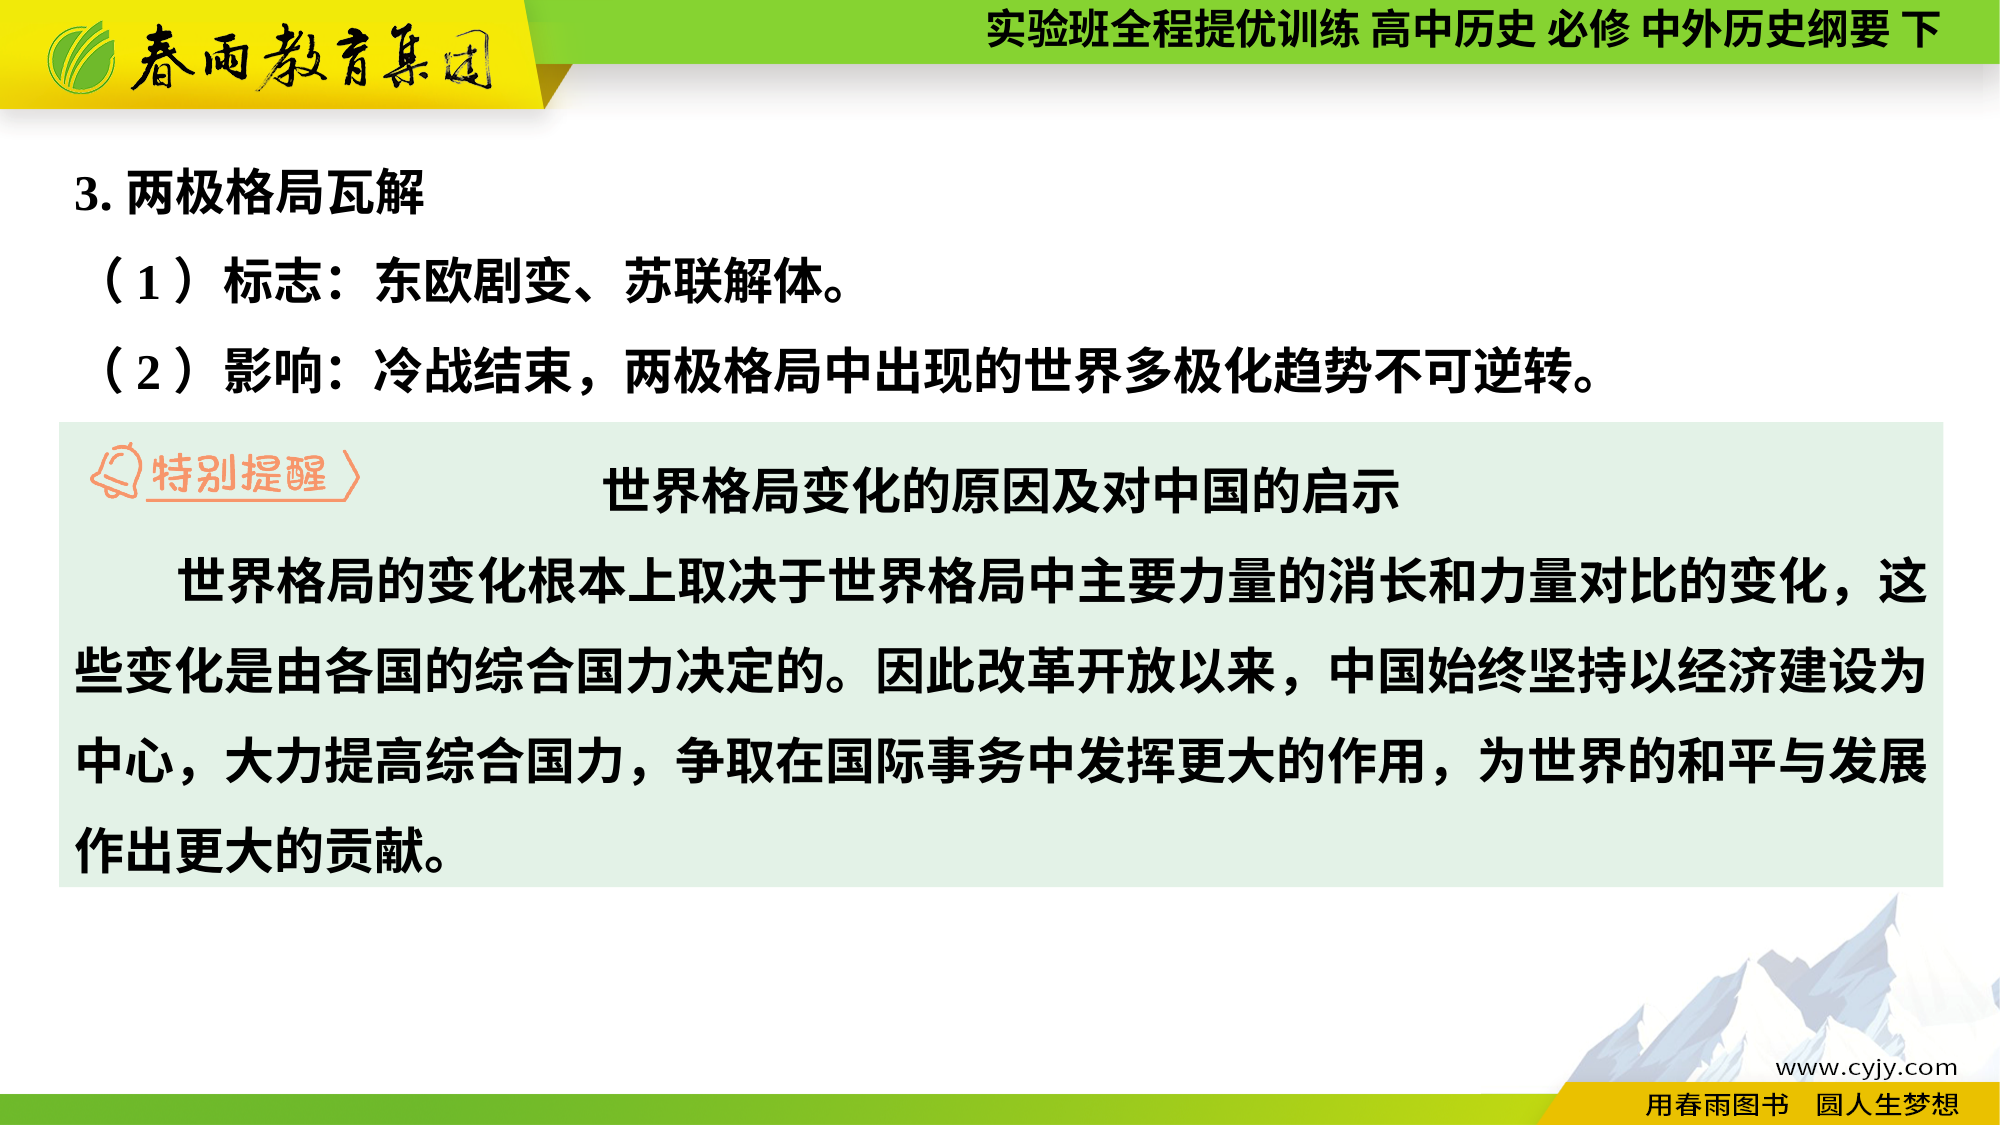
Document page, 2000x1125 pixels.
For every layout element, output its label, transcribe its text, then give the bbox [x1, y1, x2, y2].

text_box 世界格局变化的原因及对中国的启示 世界格局的变化根本上取决于世界格局中主要力量的消长和力量对比的变化，这些变化是由各国的综合国力决定的。因此改革开放以来，中国始终坚持以经济建设为中心，大力提高综合国力，争取在国际事务中发挥更大的作用，为世界的和平与发展作出更大的贡献。 [59, 422, 1944, 888]
list 3.两极格局瓦解 （1）标志：东欧剧变、苏联解体。 （2）影响：冷战结束，两极格局中出现的世界多极化趋势不可逆转。 [59, 122, 1944, 399]
picture [0, 0, 2000, 1125]
